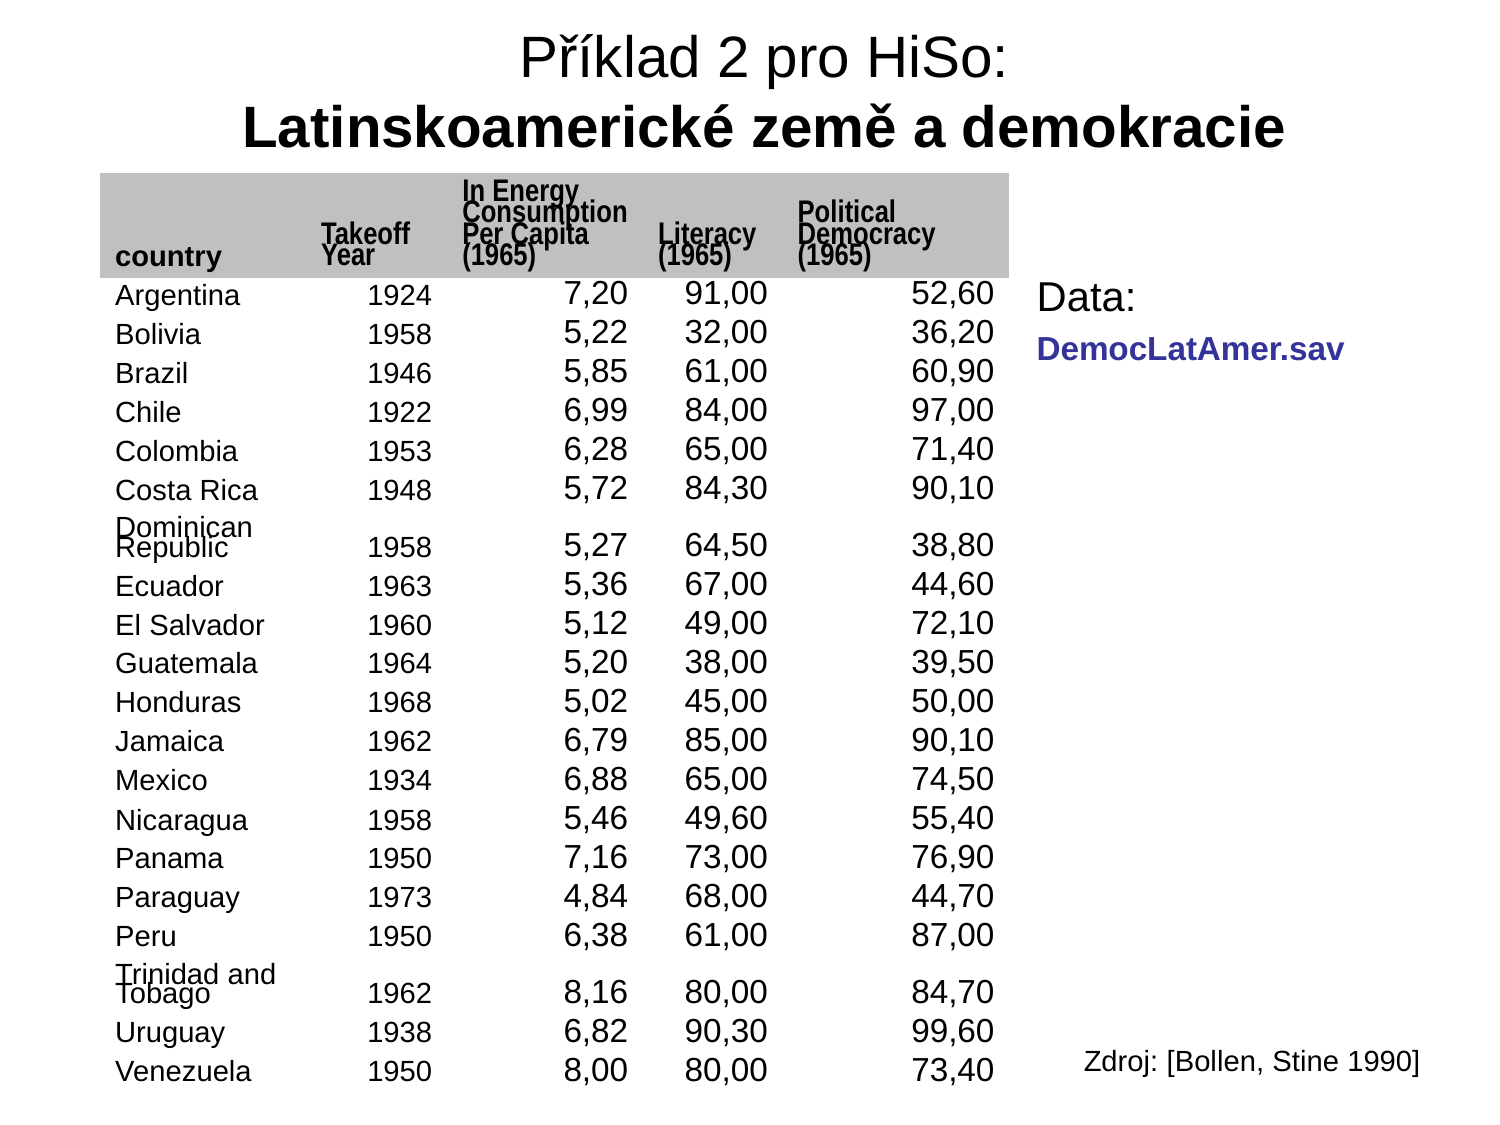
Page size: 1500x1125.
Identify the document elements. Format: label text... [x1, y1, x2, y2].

table_cell 90,10 [783, 724, 1009, 763]
table_cell 73,00 [643, 841, 783, 880]
table_cell 5,36 [447, 569, 643, 608]
table_cell 65,00 [643, 763, 783, 802]
table_cell 73,40 [783, 1054, 1009, 1093]
table_cell 55,40 [783, 802, 1009, 841]
table_cell 1963 [306, 569, 447, 608]
table_cell 90,10 [783, 473, 1009, 512]
table_cell Peru [100, 919, 306, 958]
table_cell 68,00 [643, 880, 783, 919]
table_cell 6,28 [447, 434, 643, 473]
table_cell Paraguay [100, 880, 306, 919]
table_cell Guatemala [100, 646, 306, 685]
table_cell 7,20 [447, 278, 643, 317]
table_cell 38,00 [643, 646, 783, 685]
table_cell 76,90 [783, 841, 1009, 880]
table_cell Brazil [100, 356, 306, 395]
table_cell 60,90 [783, 356, 1009, 395]
table_cell 49,60 [643, 802, 783, 841]
title Příklad 2 pro HiSo: Latinskoamerické země a demokracie [29, 42, 1500, 135]
table_cell 36,20 [783, 317, 1009, 356]
table_cell 85,00 [643, 724, 783, 763]
table_header In Energy Consumption Per Capita (1965) [447, 173, 643, 278]
table_cell 5,12 [447, 608, 643, 646]
table_cell 6,99 [447, 395, 643, 434]
table_cell 5,20 [447, 646, 643, 685]
table_cell 7,16 [447, 841, 643, 880]
table_cell 1973 [306, 880, 447, 919]
table_cell Chile [100, 395, 306, 434]
table_cell 1968 [306, 685, 447, 724]
table_cell 5,22 [447, 317, 643, 356]
table_cell 1958 [306, 512, 447, 569]
table_cell 80,00 [643, 1054, 783, 1093]
table_cell 84,00 [643, 395, 783, 434]
table_cell 1950 [306, 841, 447, 880]
table_cell 50,00 [783, 685, 1009, 724]
table_cell 1938 [306, 1015, 447, 1054]
table_cell El Salvador [100, 608, 306, 646]
table_cell 1958 [306, 317, 447, 356]
table_cell 8,16 [447, 958, 643, 1015]
table_cell 1950 [306, 1054, 447, 1093]
list Data: DemocLatAmer.sav [1021, 262, 1425, 1005]
table_cell Mexico [100, 763, 306, 802]
text_box Zdroj: [Bollen, Stine 1990] [1068, 1034, 1471, 1085]
table_cell 45,00 [643, 685, 783, 724]
table_cell 5,72 [447, 473, 643, 512]
table_cell Bolivia [100, 317, 306, 356]
table_cell 49,00 [643, 608, 783, 646]
table_cell 87,00 [783, 919, 1009, 958]
table_header Political Democracy (1965) [783, 173, 1009, 278]
table_cell 1958 [306, 802, 447, 841]
table_cell 1962 [306, 958, 447, 1015]
table_cell 1934 [306, 763, 447, 802]
table_cell Jamaica [100, 724, 306, 763]
table_cell Honduras [100, 685, 306, 724]
table_cell Argentina [100, 278, 306, 317]
table_cell 74,50 [783, 763, 1009, 802]
table_cell 6,79 [447, 724, 643, 763]
table_cell 1922 [306, 395, 447, 434]
table_cell 64,50 [643, 512, 783, 569]
table_cell 99,60 [783, 1015, 1009, 1054]
table_cell 71,40 [783, 434, 1009, 473]
table_cell 5,27 [447, 512, 643, 569]
table_cell 1950 [306, 919, 447, 958]
table_header Literacy (1965) [643, 173, 783, 278]
table_cell 72,10 [783, 608, 1009, 646]
table_cell Trinidad and Tobago [100, 958, 306, 1015]
table_header Takeoff Year [306, 173, 447, 278]
table_cell 8,00 [447, 1054, 643, 1093]
table_cell 67,00 [643, 569, 783, 608]
table_cell 44,60 [783, 569, 1009, 608]
table_cell 80,00 [643, 958, 783, 1015]
table_cell 91,00 [643, 278, 783, 317]
table_cell 6,82 [447, 1015, 643, 1054]
table_cell 1953 [306, 434, 447, 473]
table_cell 97,00 [783, 395, 1009, 434]
table_cell 1962 [306, 724, 447, 763]
table_cell 6,38 [447, 919, 643, 958]
table_cell 5,85 [447, 356, 643, 395]
table_cell 5,46 [447, 802, 643, 841]
table_cell 4,84 [447, 880, 643, 919]
table_cell 61,00 [643, 919, 783, 958]
table_cell 44,70 [783, 880, 1009, 919]
table_cell Ecuador [100, 569, 306, 608]
table_cell 6,88 [447, 763, 643, 802]
table_cell Uruguay [100, 1015, 306, 1054]
table_cell 84,30 [643, 473, 783, 512]
table_cell 39,50 [783, 646, 1009, 685]
table_cell Dominican Republic [100, 512, 306, 569]
table_cell 1948 [306, 473, 447, 512]
table_cell Colombia [100, 434, 306, 473]
table_cell 1924 [306, 278, 447, 317]
table_cell 1946 [306, 356, 447, 395]
table_cell Nicaragua [100, 802, 306, 841]
table_cell 5,02 [447, 685, 643, 724]
table_cell 65,00 [643, 434, 783, 473]
table_cell 1964 [306, 646, 447, 685]
table_cell Venezuela [100, 1054, 306, 1093]
table_header country [100, 173, 306, 278]
table_cell 1960 [306, 608, 447, 646]
table_cell 38,80 [783, 512, 1009, 569]
table_cell 84,70 [783, 958, 1009, 1015]
table_cell 32,00 [643, 317, 783, 356]
table_cell 90,30 [643, 1015, 783, 1054]
table_cell 52,60 [783, 278, 1009, 317]
table_cell Panama [100, 841, 306, 880]
table_cell Costa Rica [100, 473, 306, 512]
table_cell 61,00 [643, 356, 783, 395]
